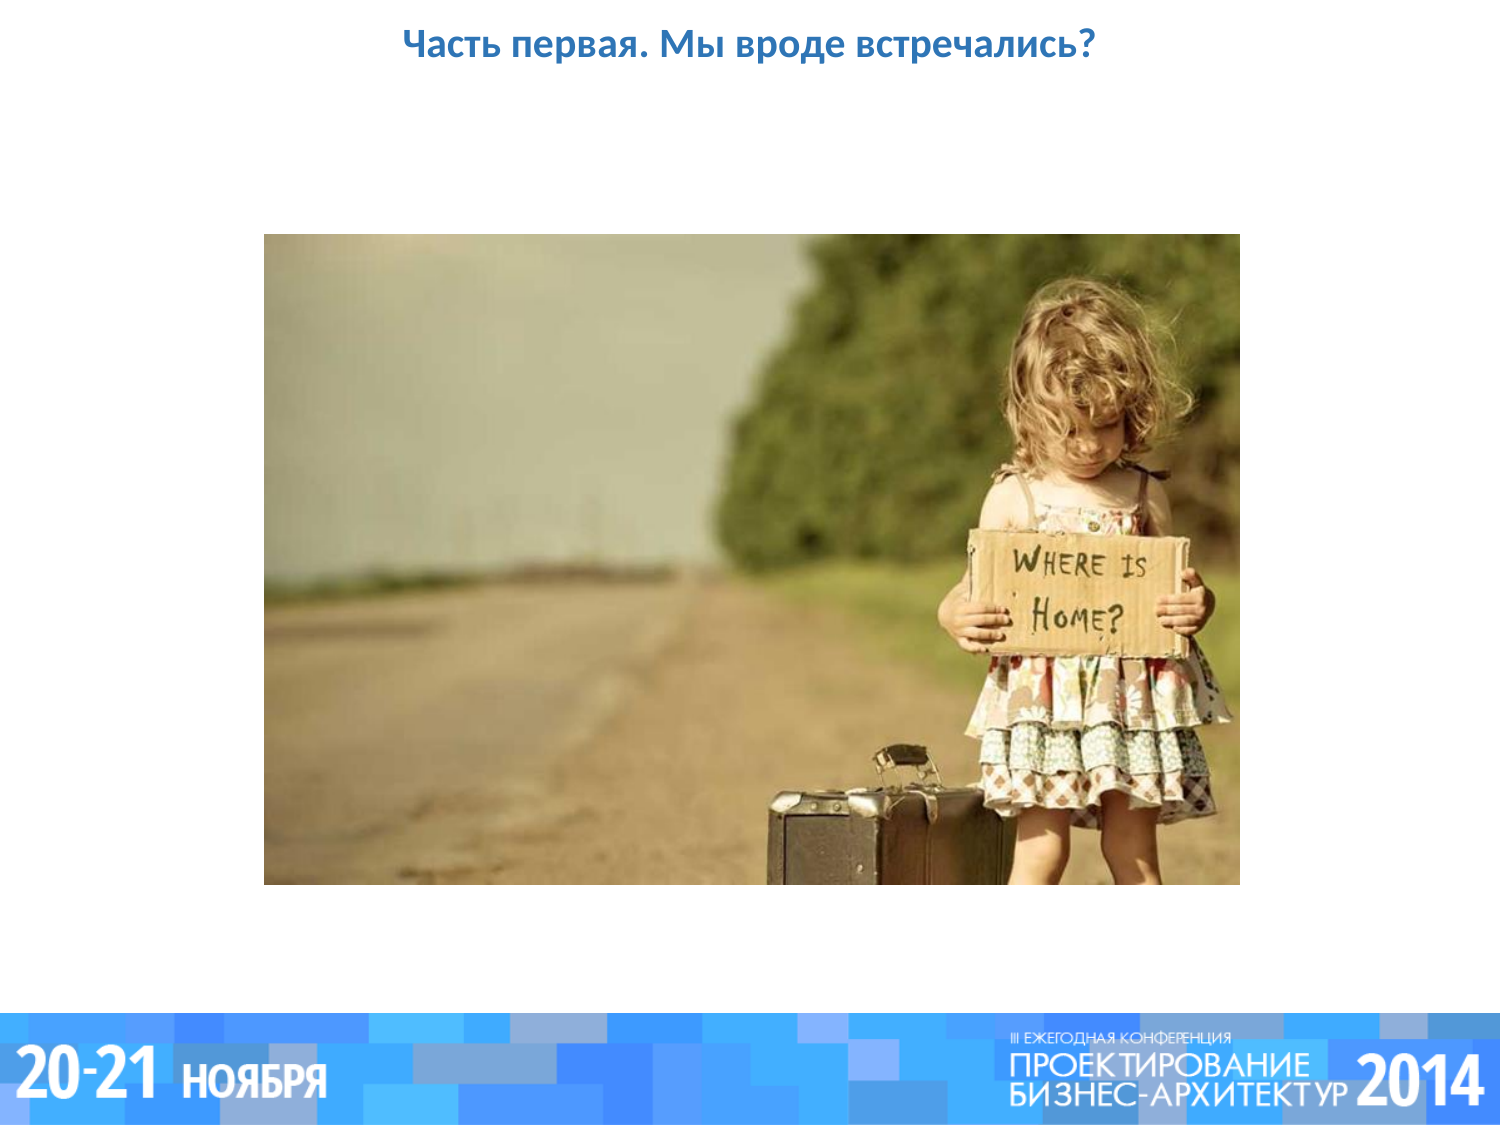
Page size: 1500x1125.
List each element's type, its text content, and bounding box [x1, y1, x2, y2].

title Часть первая. Мы вроде встречались? [103, 6, 1397, 89]
picture [0, 1013, 1500, 1125]
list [264, 234, 1240, 885]
